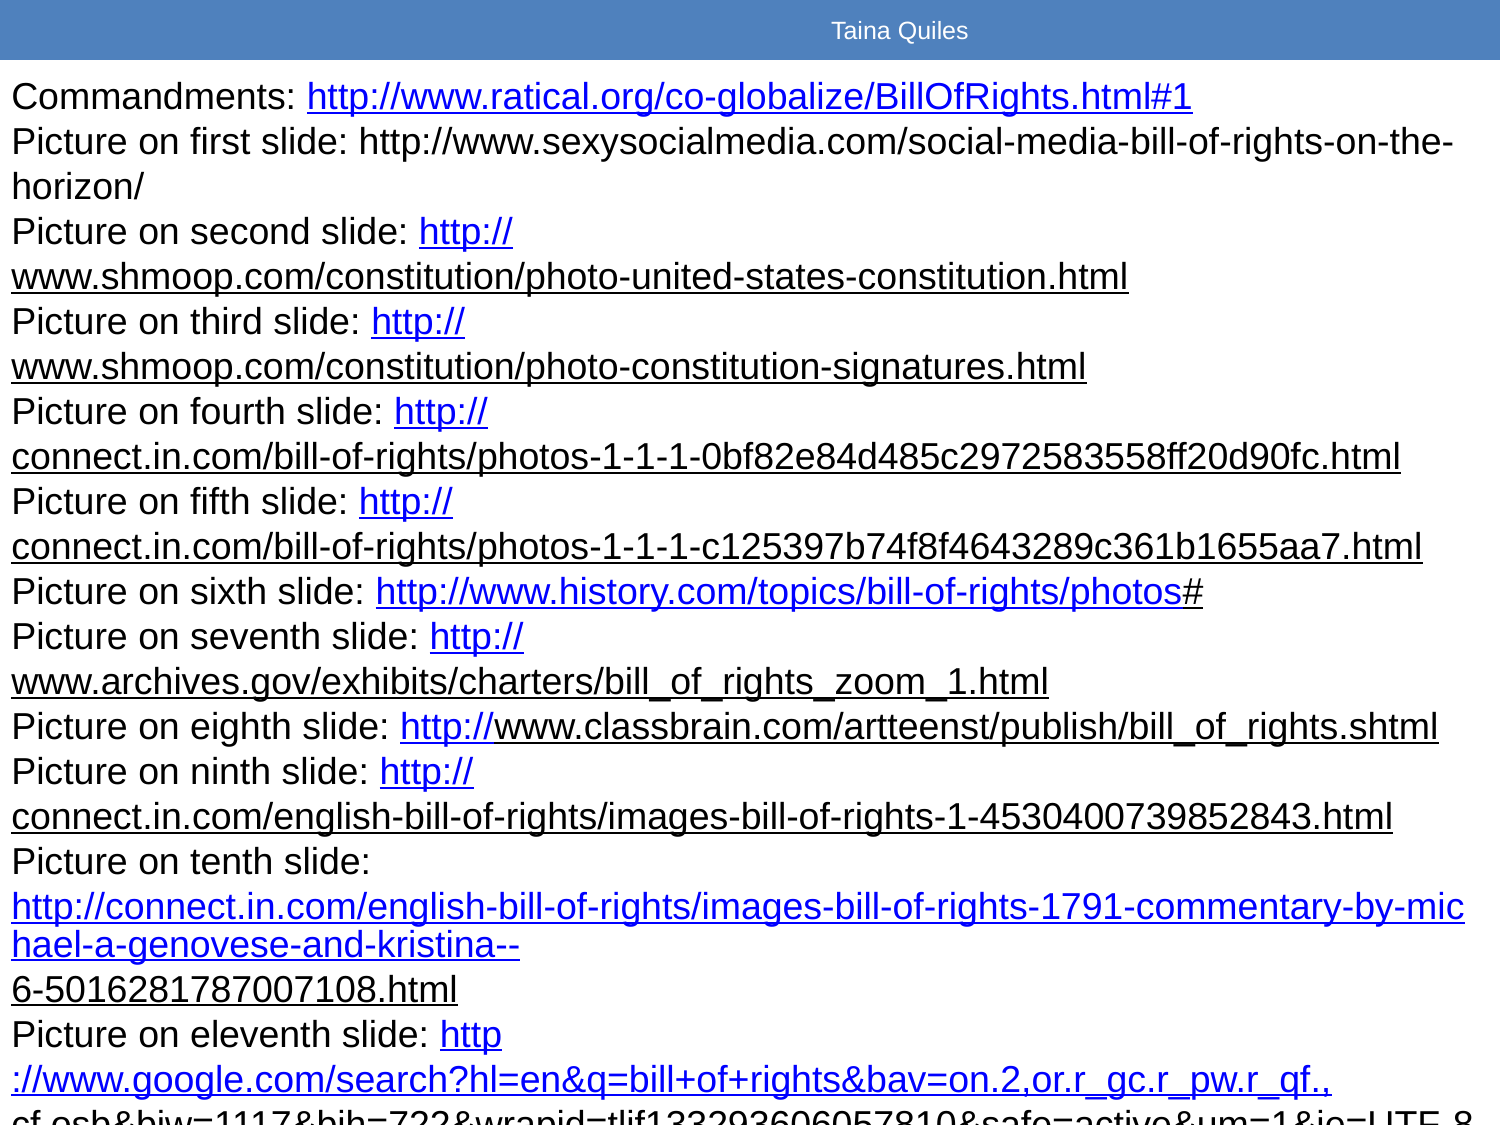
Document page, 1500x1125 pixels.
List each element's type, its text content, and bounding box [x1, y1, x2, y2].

footer Taina Quiles [562, 3, 1238, 57]
text_box Commandments: http://www.ratical.org/co-globalize/BillOfRights.html#1 Picture on first slide: http://www.sexysocialmedia.com/social-media-bill-of-rights-on-the-horizon/ Picture on second slide: http://www.shmoop.com/constitution/photo-united-states-constitution.html Picture on third slide: http://www.shmoop.com/constitution/photo-constitution-signatures.html Picture on fourth slide: http://connect.in.com/bill-of-rights/photos-1-1-1-0bf82e84d485c2972583558ff20d90fc.html Picture on fifth slide: http://connect.in.com/bill-of-rights/photos-1-1-1-c125397b74f8f4643289c361b1655aa7.html Picture on sixth slide: http://www.history.com/topics/bill-of-rights/photos# Picture on seventh slide: http://www.archives.gov/exhibits/charters/bill_of_rights_zoom_1.html Picture on eighth slide: http://www.classbrain.com/artteenst/publish/bill_of_rights.shtml Picture on ninth slide: http://connect.in.com/english-bill-of-rights/images-bill-of-rights-1-4530400739852843.html Picture on tenth slide: http://connect.in.com/english-bill-of-rights/images-bill-of-rights-1791-commentary-by-michael-a-genovese-and-kristina--6-5016281787007108.html Picture on eleventh slide: http://www.google.com/search?hl=en&q=bill+of+rights&bav=on.2,or.r_gc.r_pw.r_qf.,cf.osb&biw=1117&bih=722&wrapid=tlif133293606057810&safe=active&um=1&ie=UTF-8&tbm=isch&source=og&sa=N&tab=wi&ei=Qv5yT-buLcPh0QHX8JC-AQ [0, 64, 1490, 1125]
